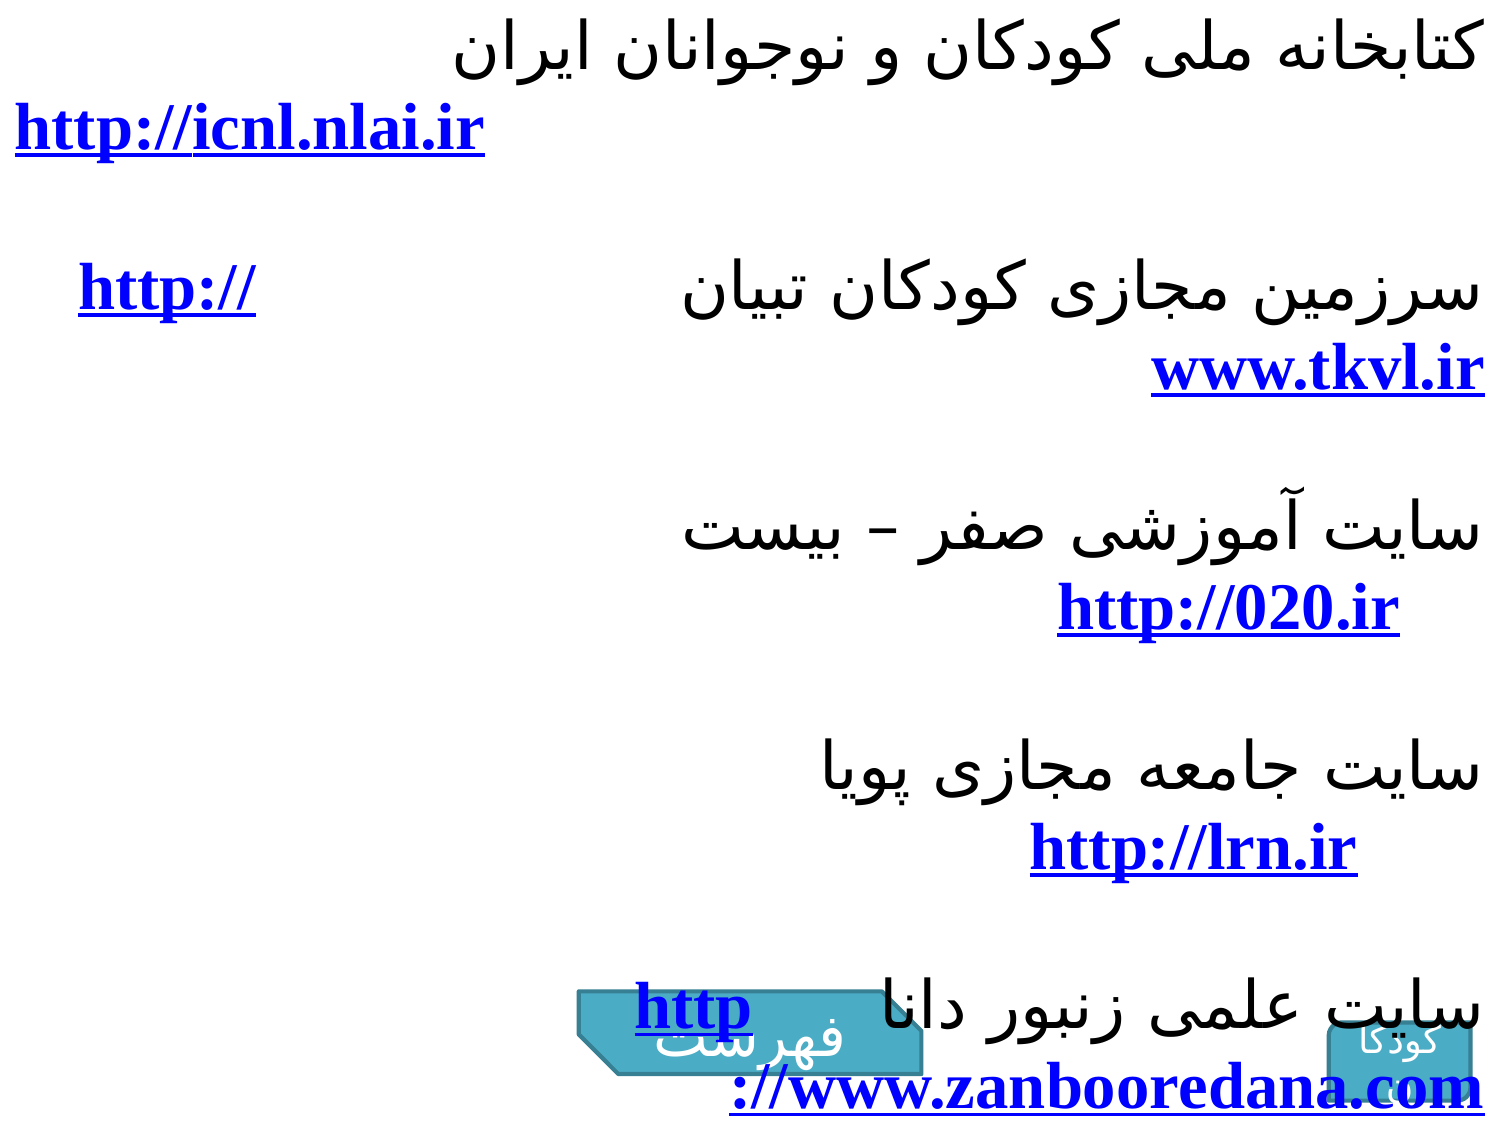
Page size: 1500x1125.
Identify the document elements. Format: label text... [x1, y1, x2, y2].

text_box کتابخانه ملی کودکان و نوجوانان ایران http://icnl.nlai.ir سرزمین مجازی کودکان تبیان http://www.tkvl.ir سایت آموزشی صفر – بیست http://020.ir سایت جامعه مجازی پویا http://lrn.ir سایت علمی زنبور دانا http://www.zanbooredana.com جزیره دانش http://www.jazirehdanesh.com [0, 0, 1500, 1125]
